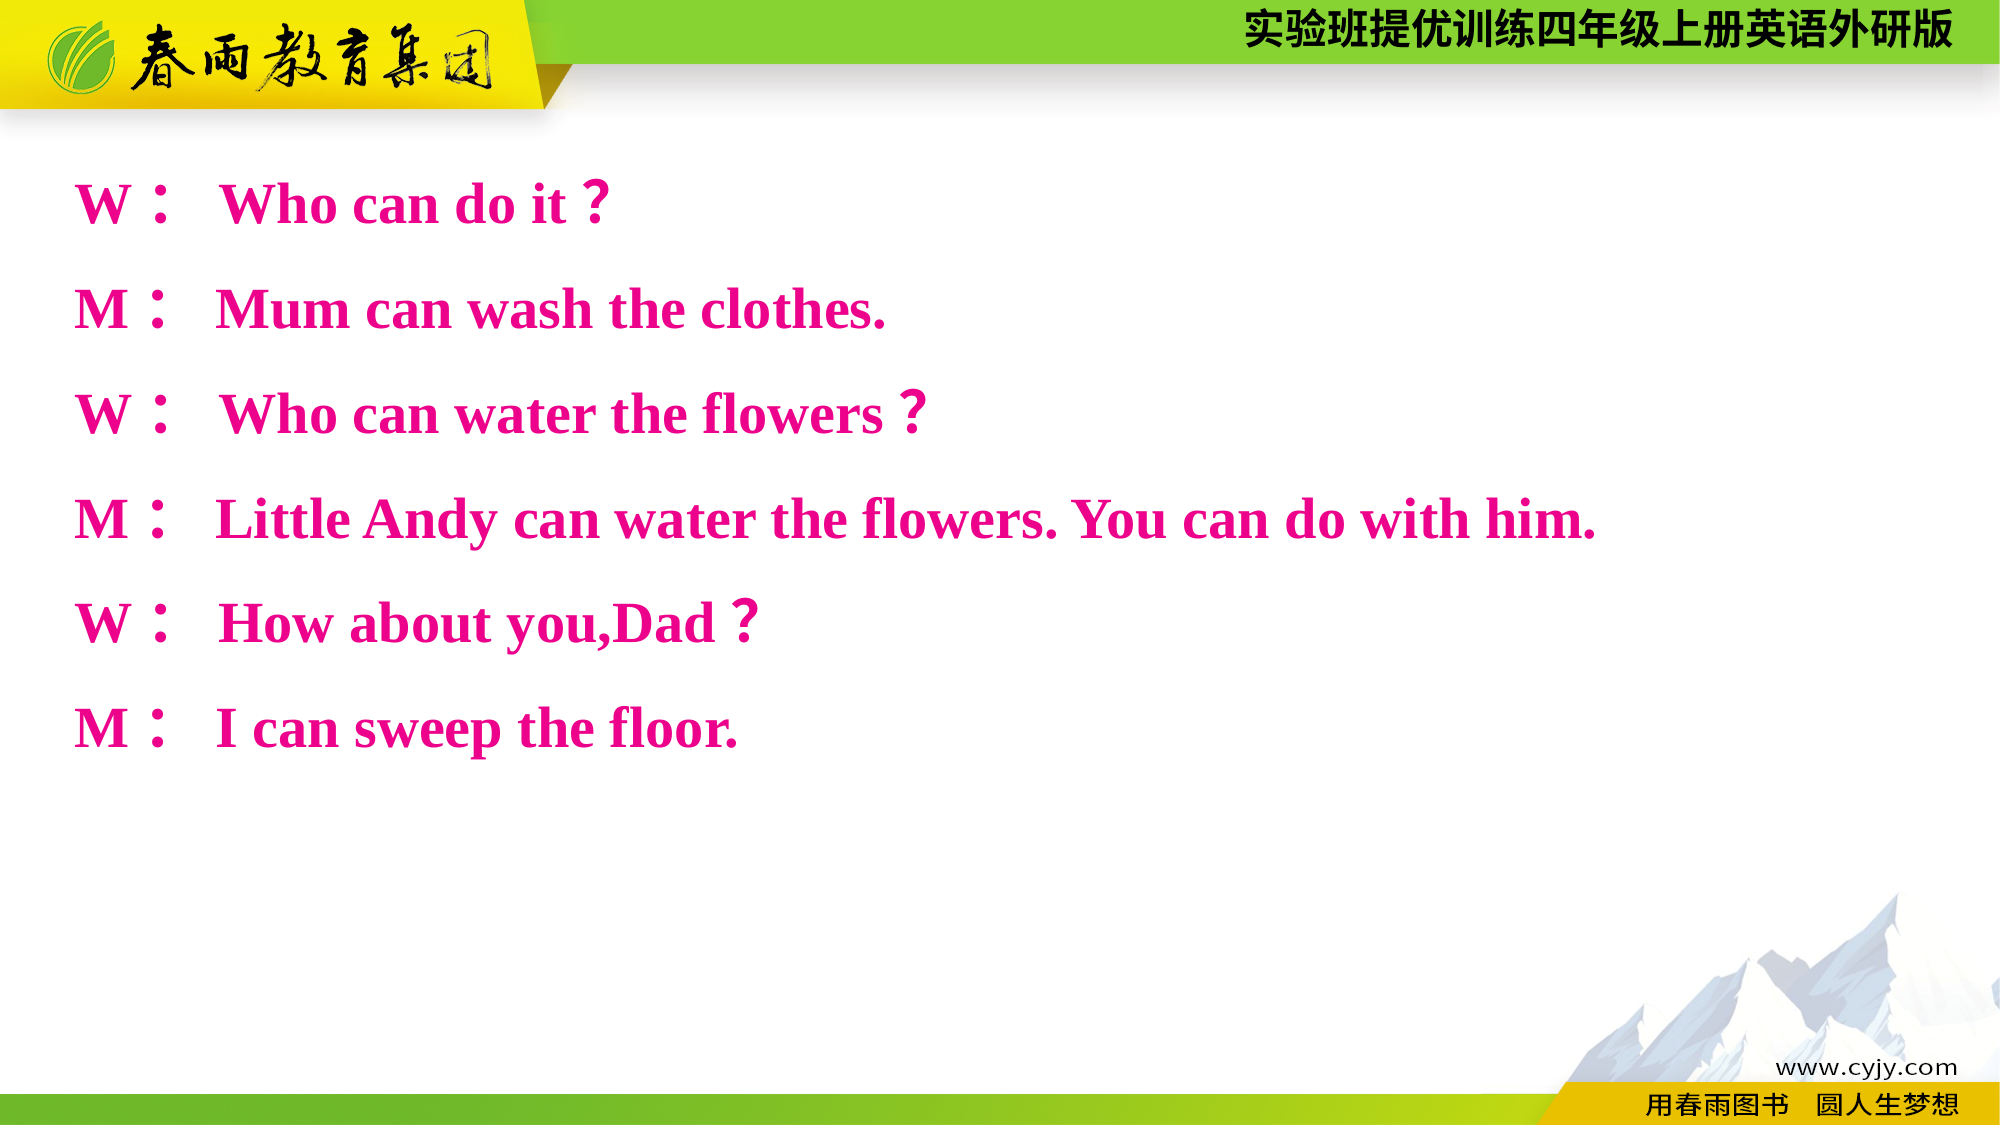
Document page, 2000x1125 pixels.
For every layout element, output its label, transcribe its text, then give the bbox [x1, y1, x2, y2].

list W：Who can do it？ M：Mum can wash the clothes. W：Who can water the flowers？ M：Little Andy can water the flowers. You can do with him. W：How about you,Dad？ M：I can sweep the floor. [59, 122, 1944, 774]
picture [0, 0, 2000, 1125]
